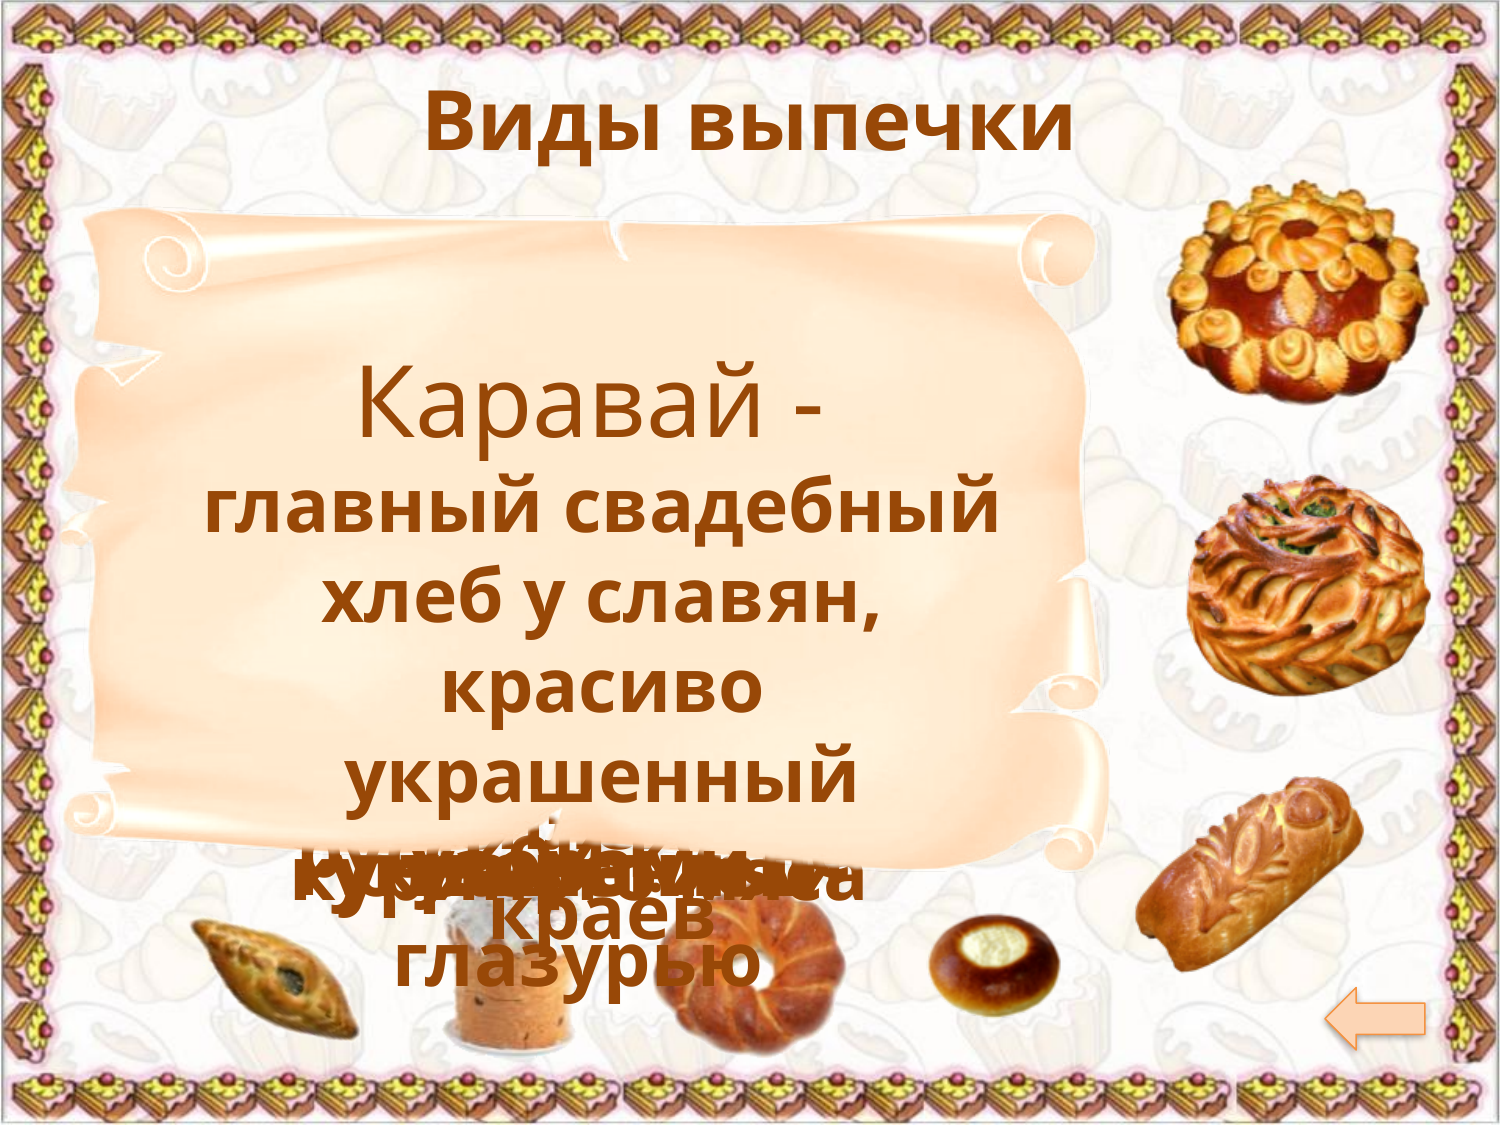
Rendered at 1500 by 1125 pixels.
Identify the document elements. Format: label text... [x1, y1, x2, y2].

text_box Виды выпечки [407, 87, 1093, 173]
text_box [1324, 986, 1426, 1051]
picture [0, 0, 1500, 1125]
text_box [49, 199, 1111, 876]
